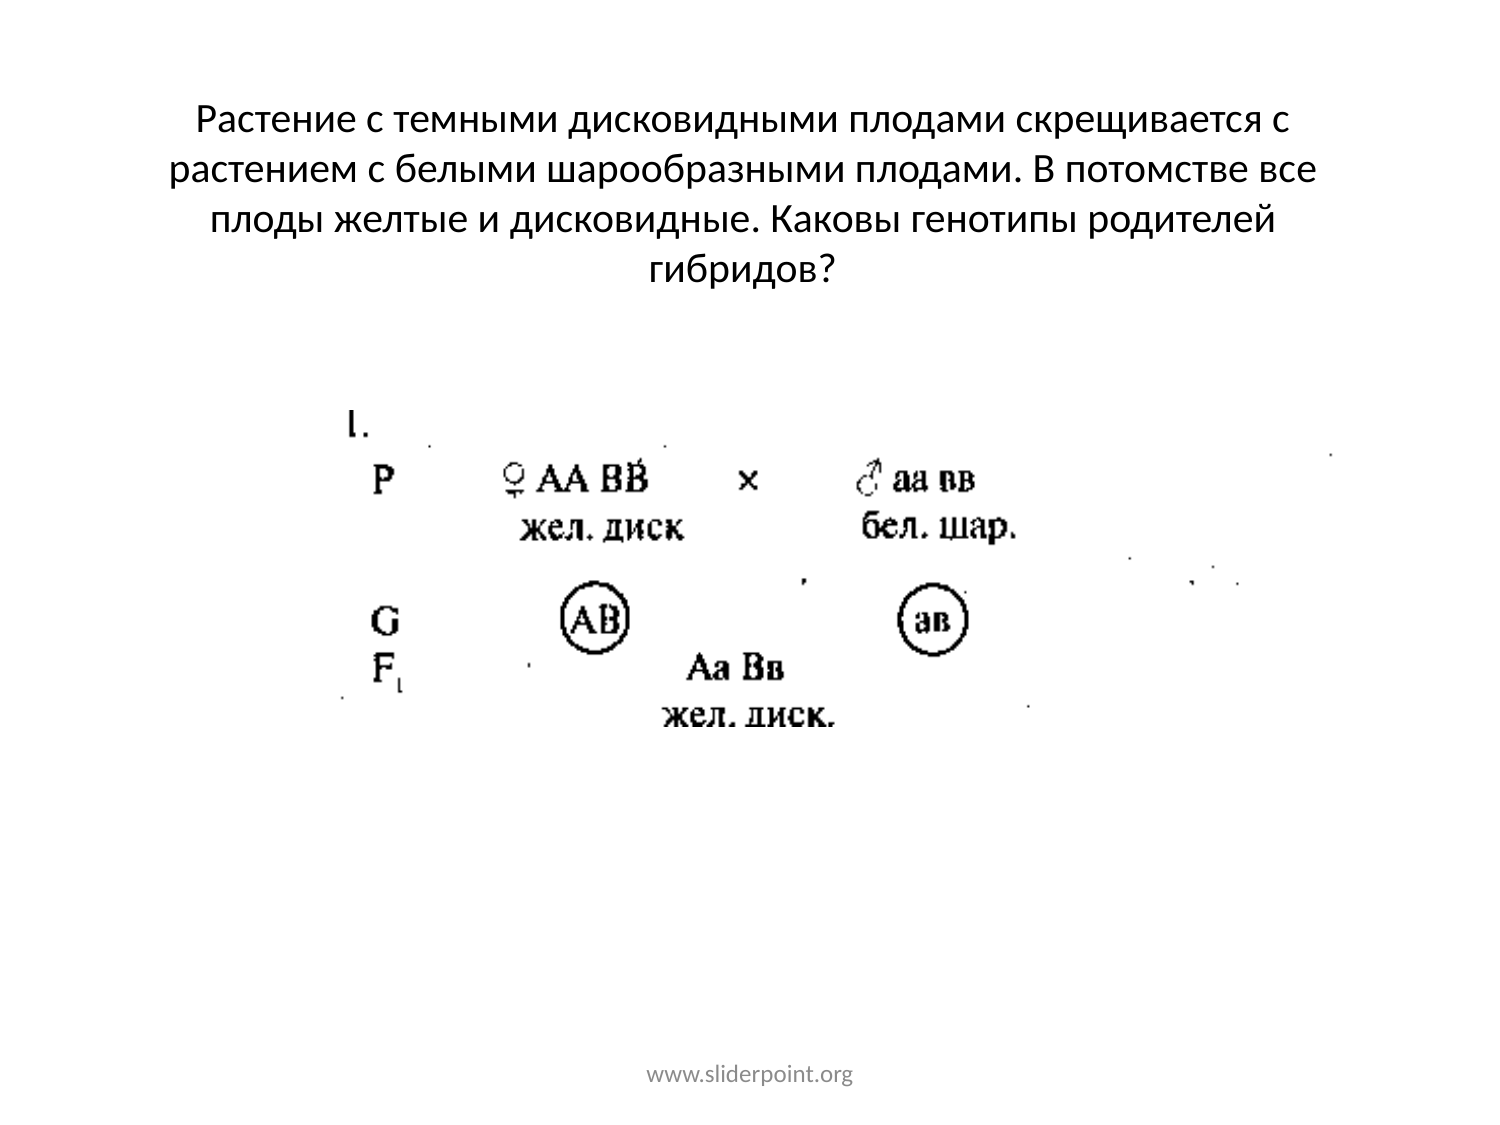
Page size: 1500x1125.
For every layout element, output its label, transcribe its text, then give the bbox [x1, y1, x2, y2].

picture [222, 409, 1451, 727]
title Растение с темными дисковидными плодами скрещивается с растением с белыми шарообразными плодами. В потомстве все плоды желтые и дисковидные. Каковы генотипы родителей гибридов? [105, 70, 1381, 312]
footer www.sliderpoint.org [512, 1042, 988, 1103]
